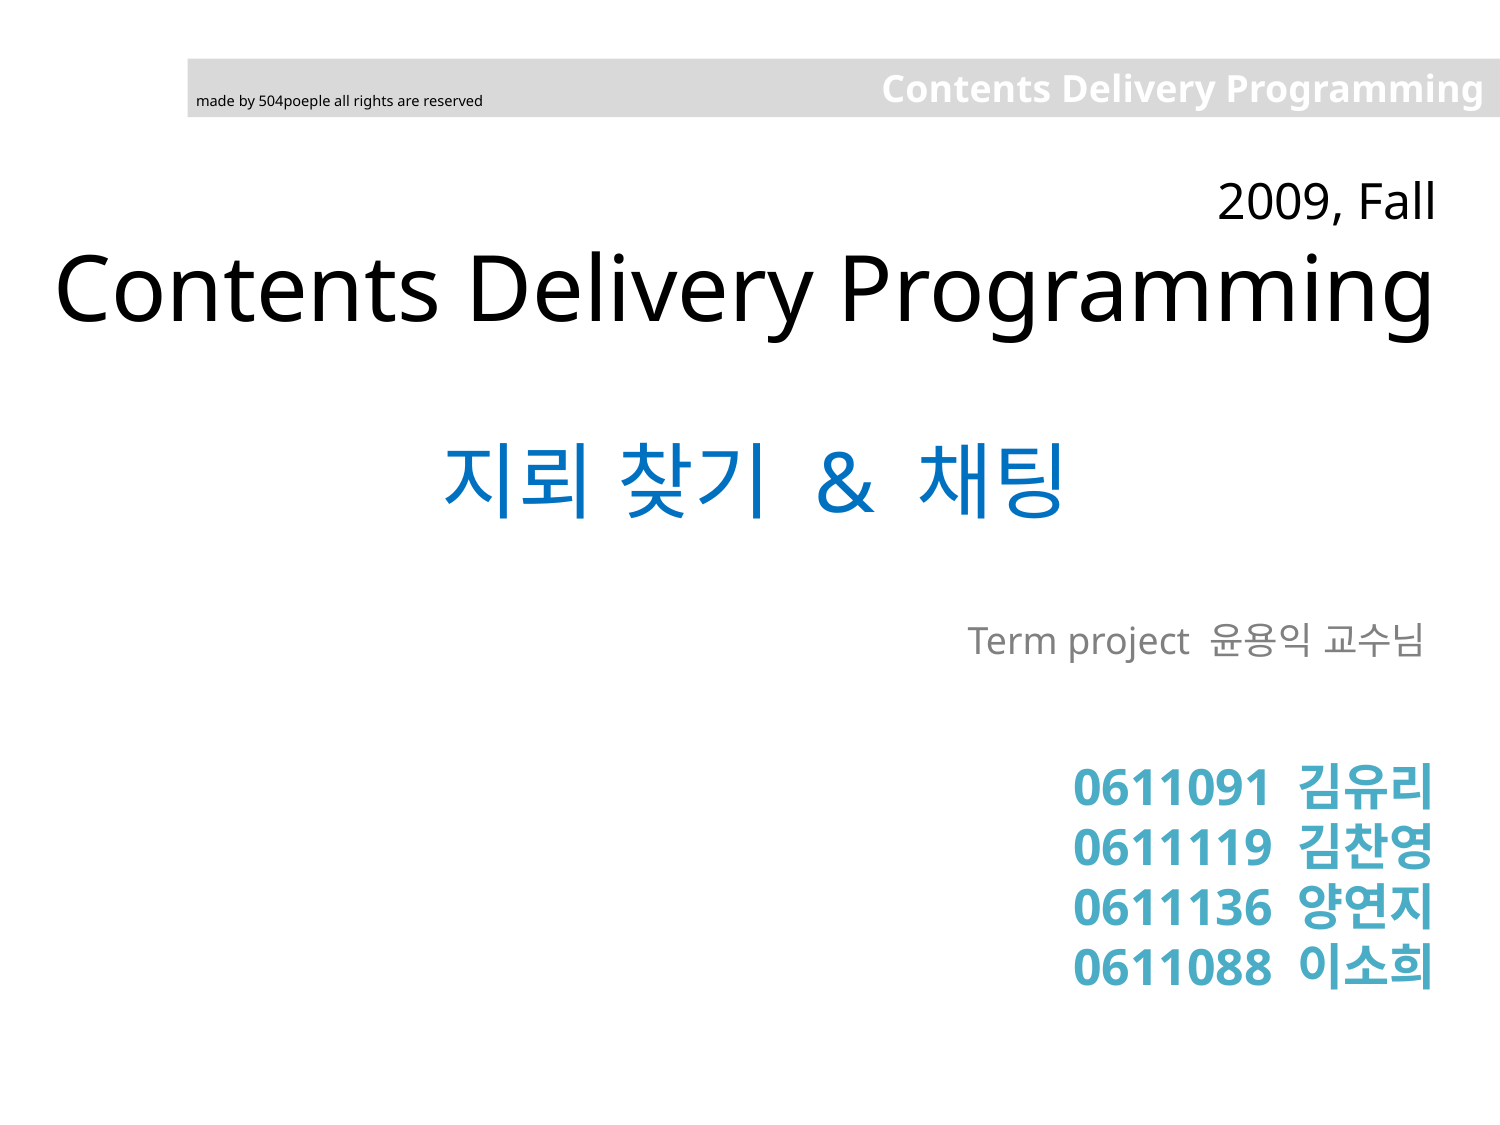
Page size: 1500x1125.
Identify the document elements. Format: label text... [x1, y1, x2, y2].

text_box made by 504poeple all rights are reserved [181, 84, 499, 117]
text_box Term project 윤용익 교수님 [808, 609, 1442, 670]
text_box 0611091 김유리 0611119 김찬영 0611136 양연지 0611088 이소희 [175, 754, 1451, 997]
title 2009, Fall Contents Delivery Programming [11, 133, 1454, 375]
text_box Contents Delivery Programming [185, 56, 1500, 119]
text_box 지뢰 찾기 & 채팅 [328, 421, 1184, 537]
